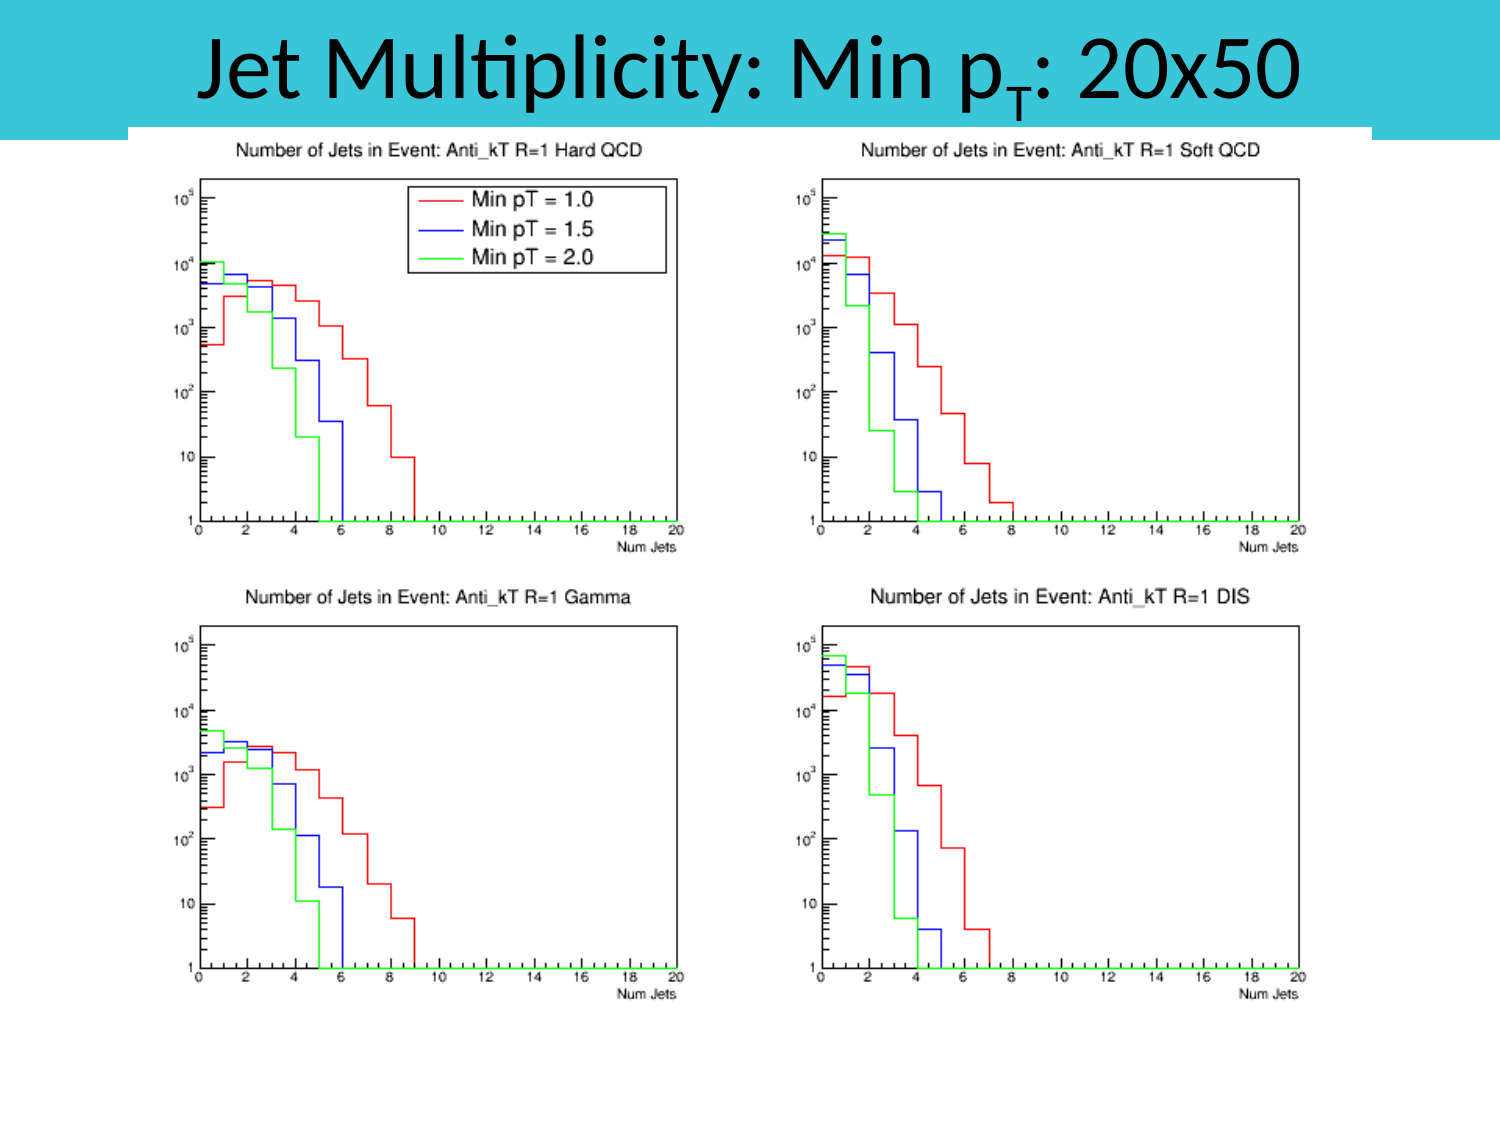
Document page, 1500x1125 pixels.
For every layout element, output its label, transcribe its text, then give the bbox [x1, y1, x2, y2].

text_box Jet Multiplicity: Min pT: 20x50 [0, 0, 1500, 140]
picture [128, 127, 1372, 1021]
